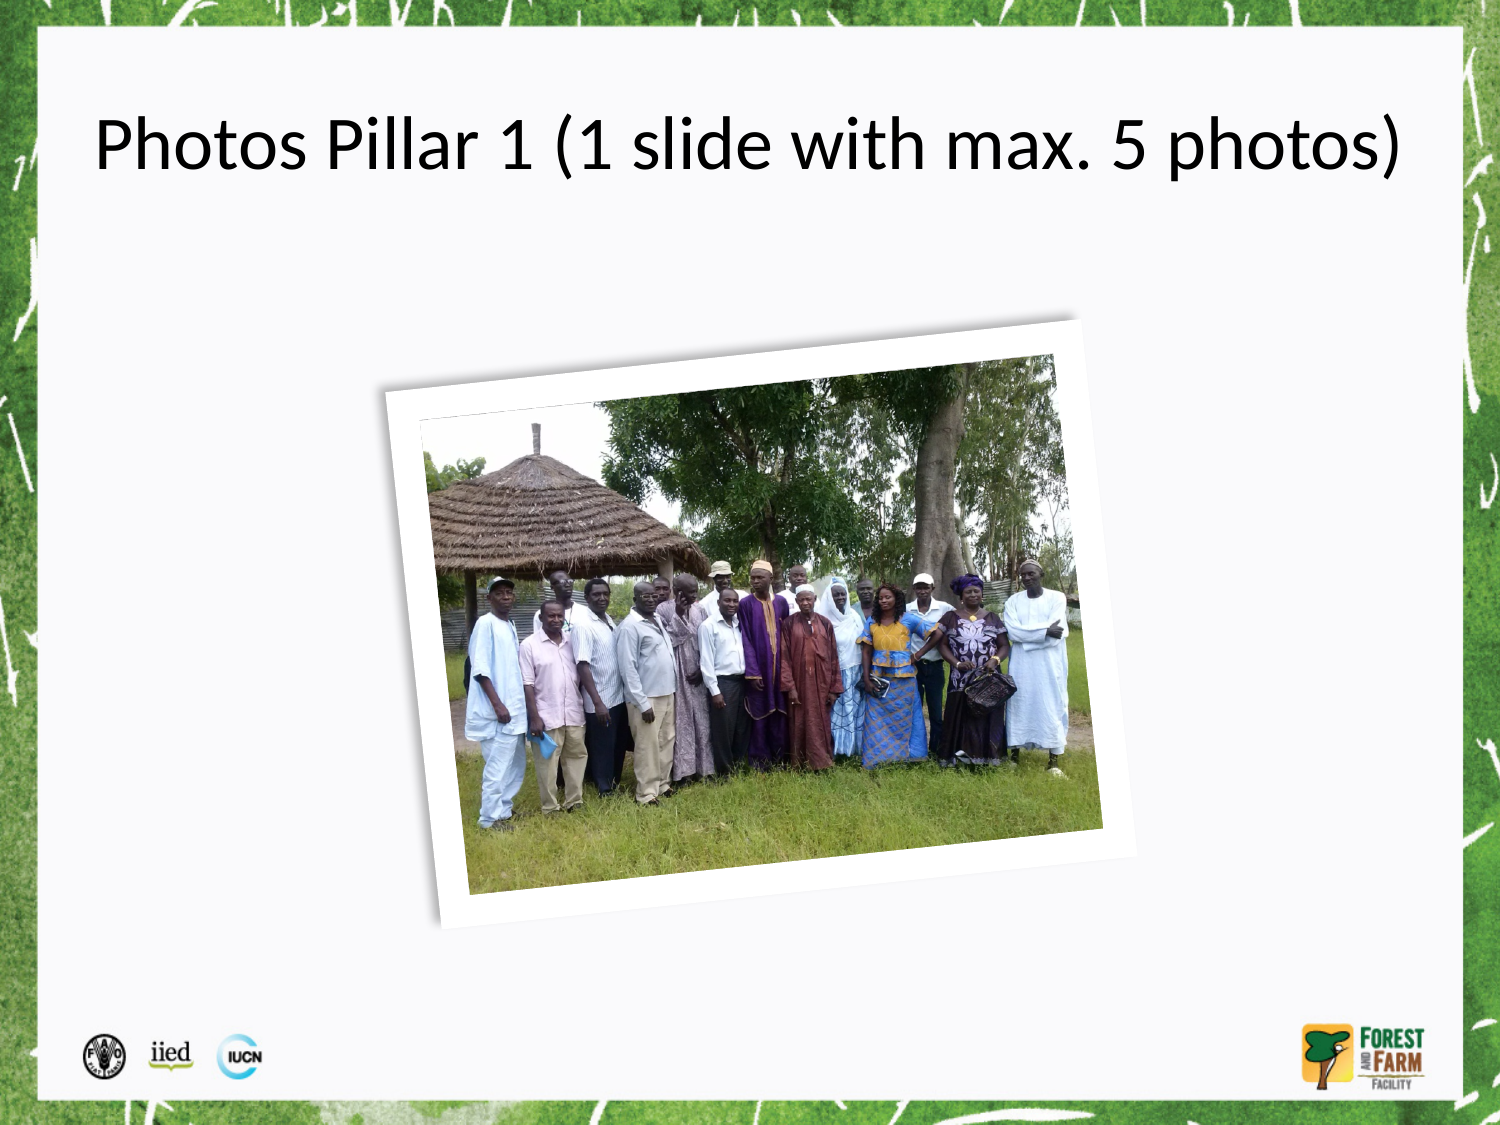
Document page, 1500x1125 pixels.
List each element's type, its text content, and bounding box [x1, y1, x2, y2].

picture [0, 0, 1500, 1125]
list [442, 385, 1081, 864]
title Photos Pillar 1 (1 slide with max. 5 photos) [75, 45, 1425, 233]
